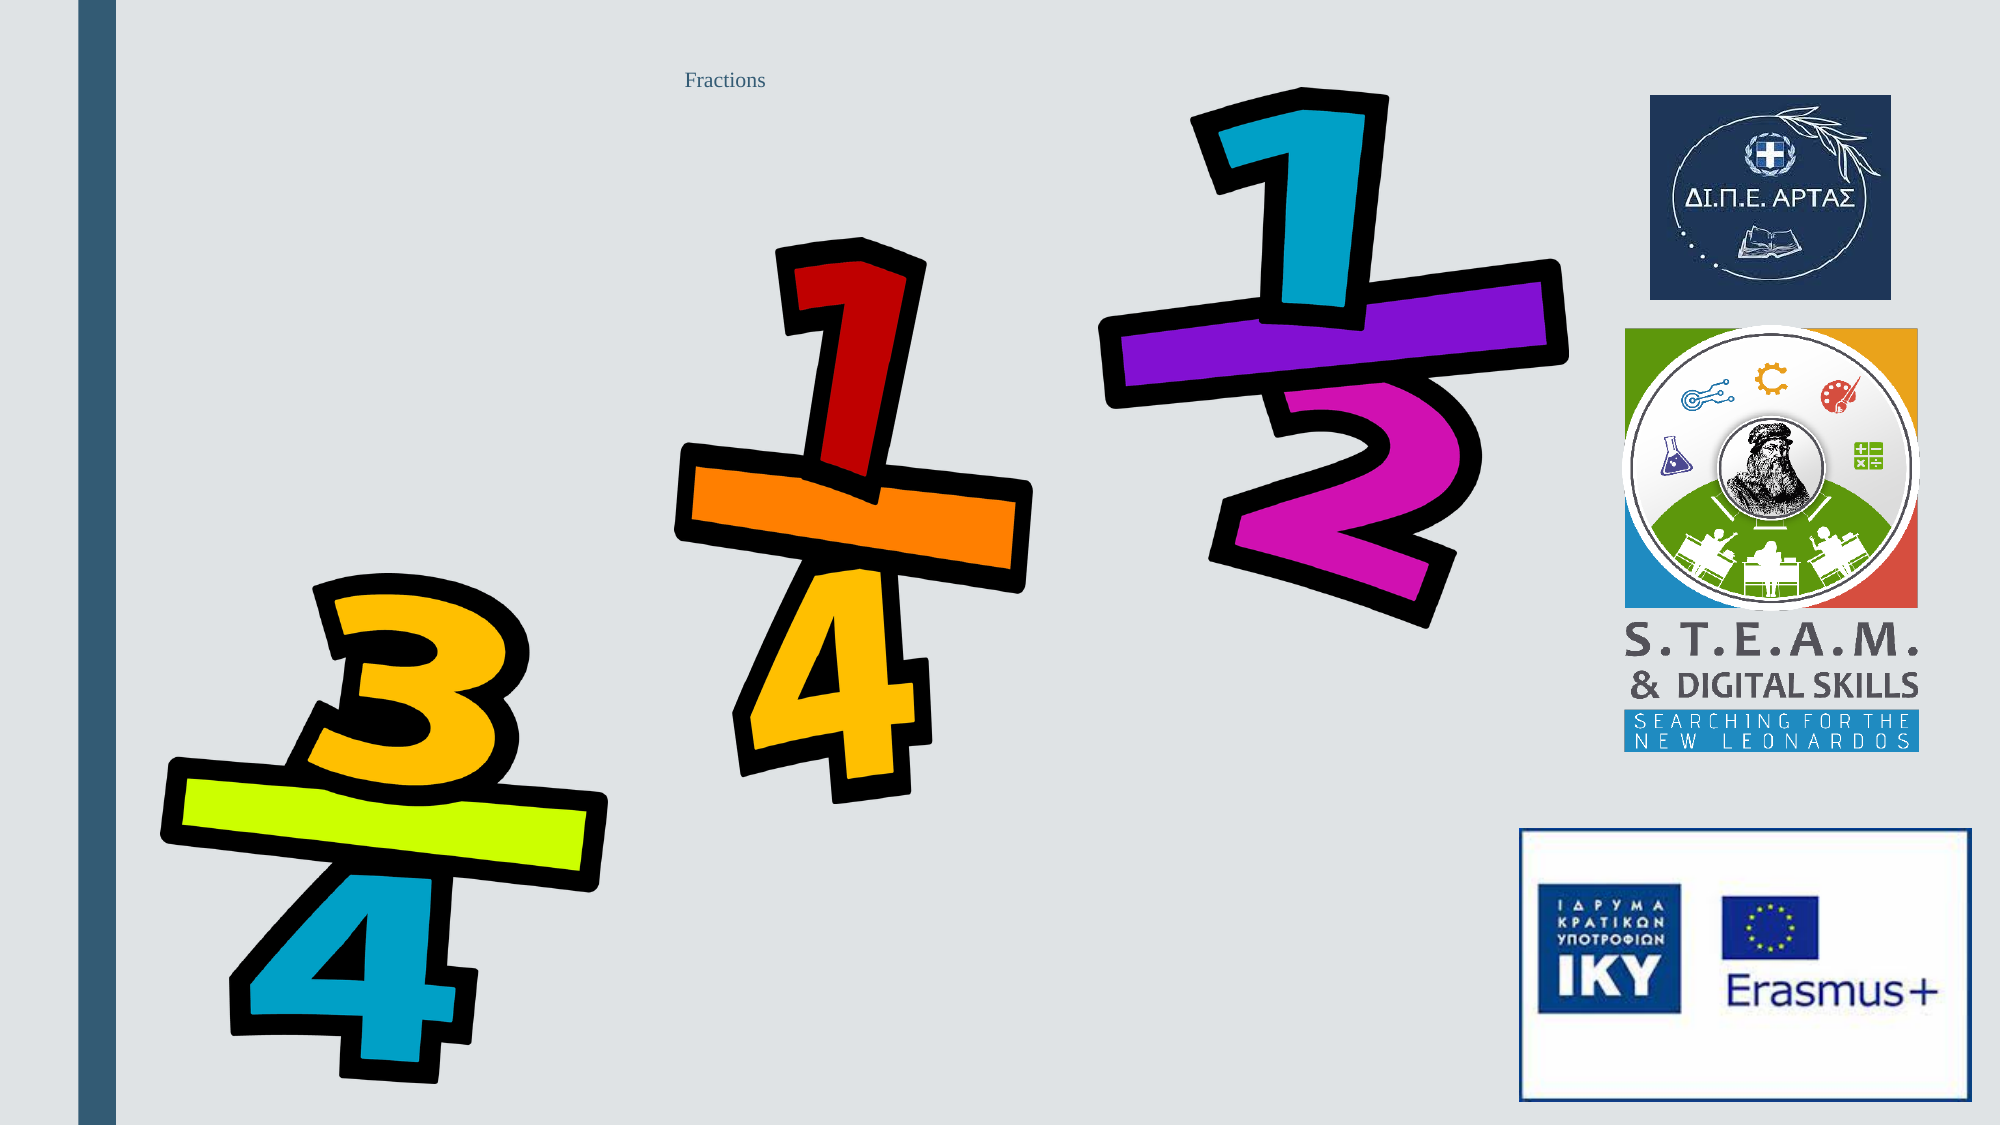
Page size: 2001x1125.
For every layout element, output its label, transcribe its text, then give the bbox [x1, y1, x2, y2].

picture [1622, 325, 1920, 752]
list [1519, 828, 1972, 1102]
picture [1098, 87, 1569, 629]
title Fractions [318, 60, 1133, 220]
picture [1650, 95, 1891, 300]
picture [160, 573, 608, 1084]
picture [674, 237, 1033, 804]
